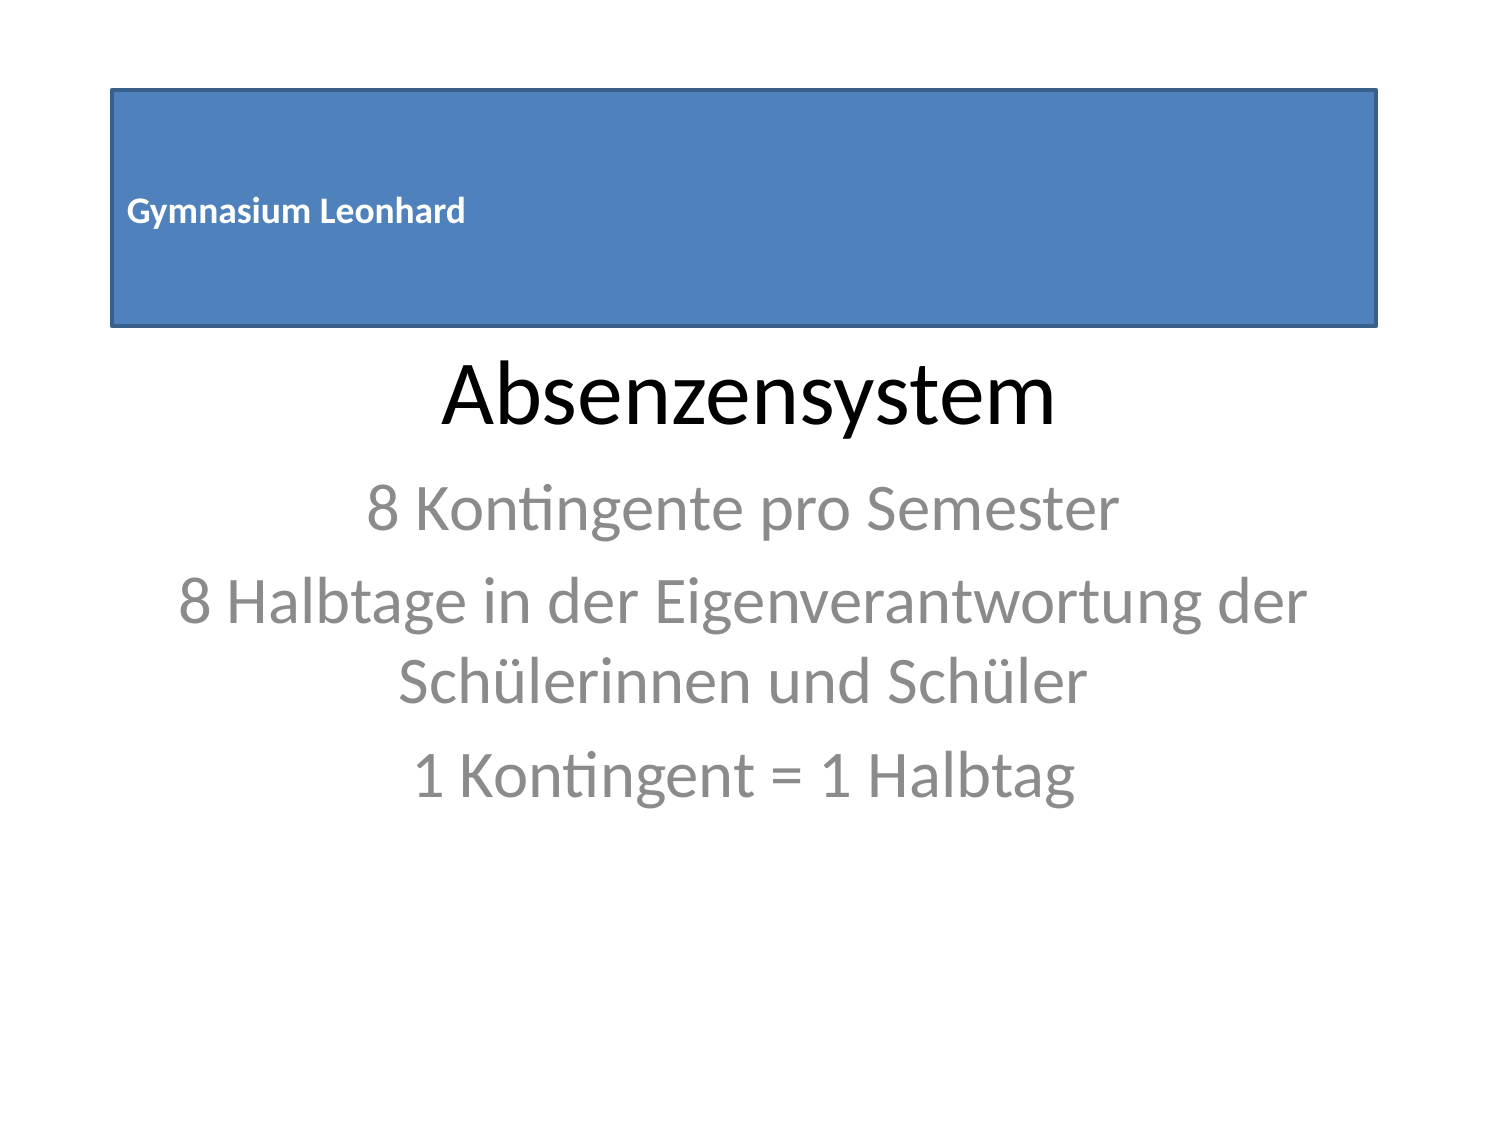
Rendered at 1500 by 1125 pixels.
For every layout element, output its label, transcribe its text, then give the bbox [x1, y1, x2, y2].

title Absenzensystem [112, 267, 1388, 456]
subtitle 8 Kontingente pro Semester 8 Halbtage in der Eigenverantwortung der Schülerinnen und Schüler 1 Kontingent = 1 Halbtag [100, 456, 1388, 906]
text_box Gymnasium Leonhard [110, 88, 1378, 328]
